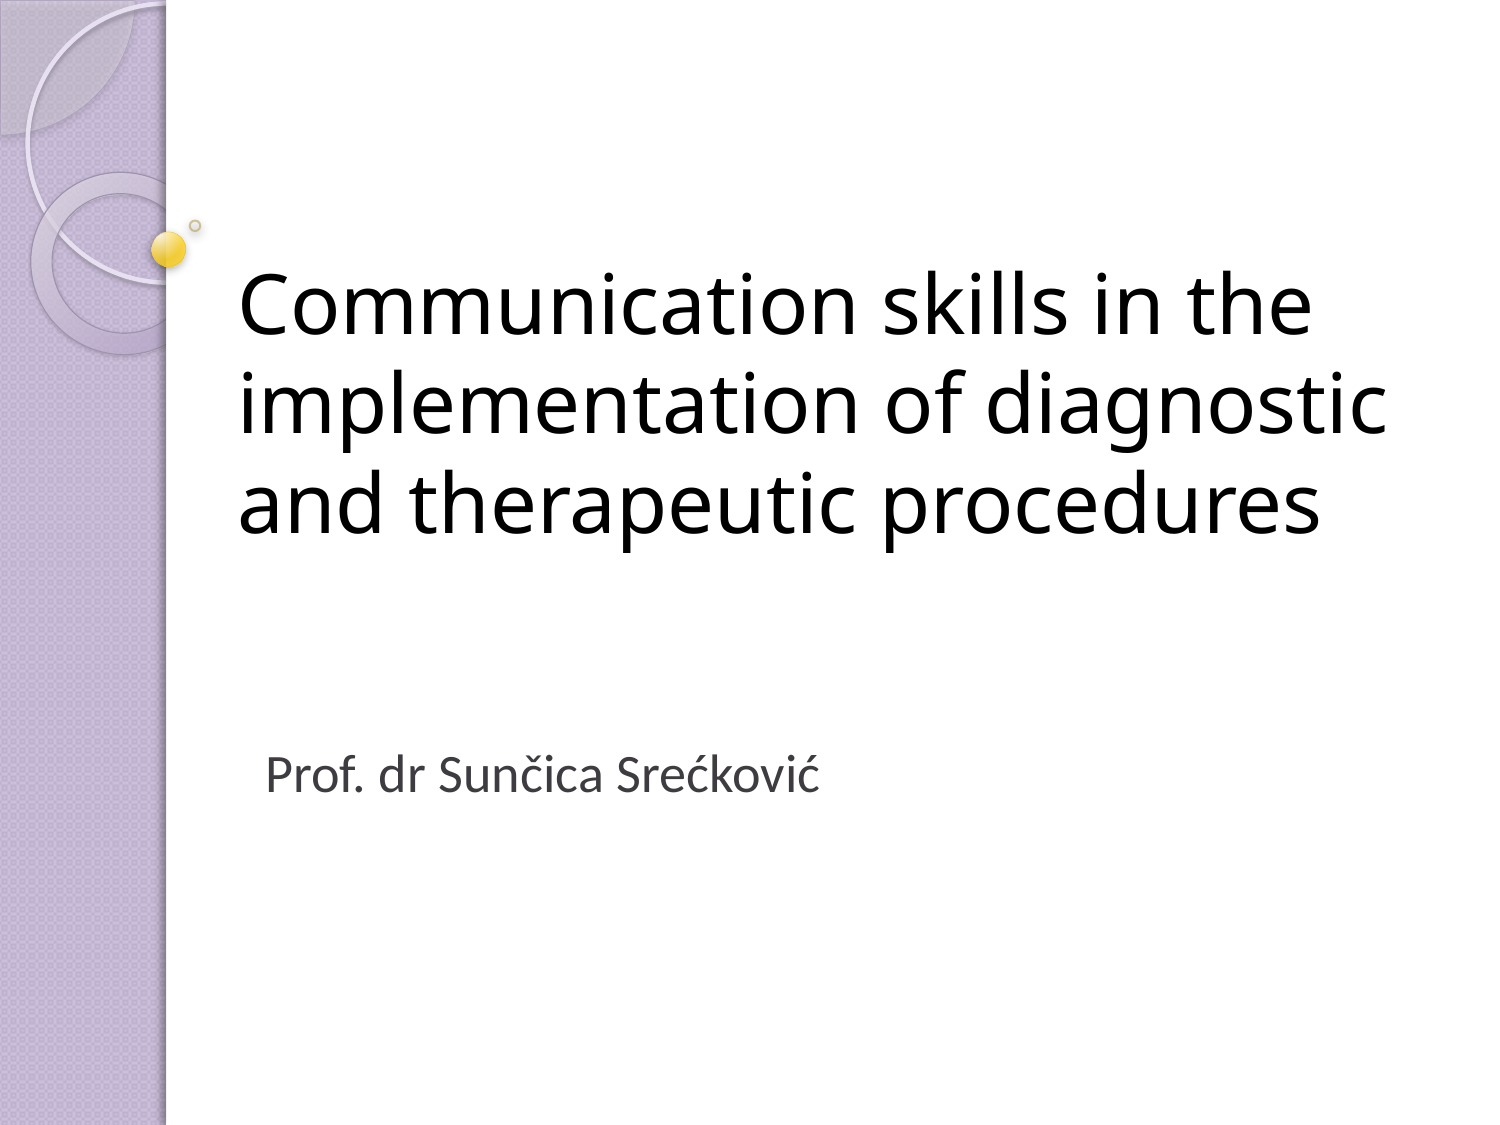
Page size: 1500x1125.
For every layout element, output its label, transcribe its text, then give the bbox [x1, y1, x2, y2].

subtitle Prof. dr Sunčica Srećković [246, 738, 1462, 1026]
title Communication skills in the implementation of diagnostic and therapeutic procedures [222, 164, 1450, 558]
